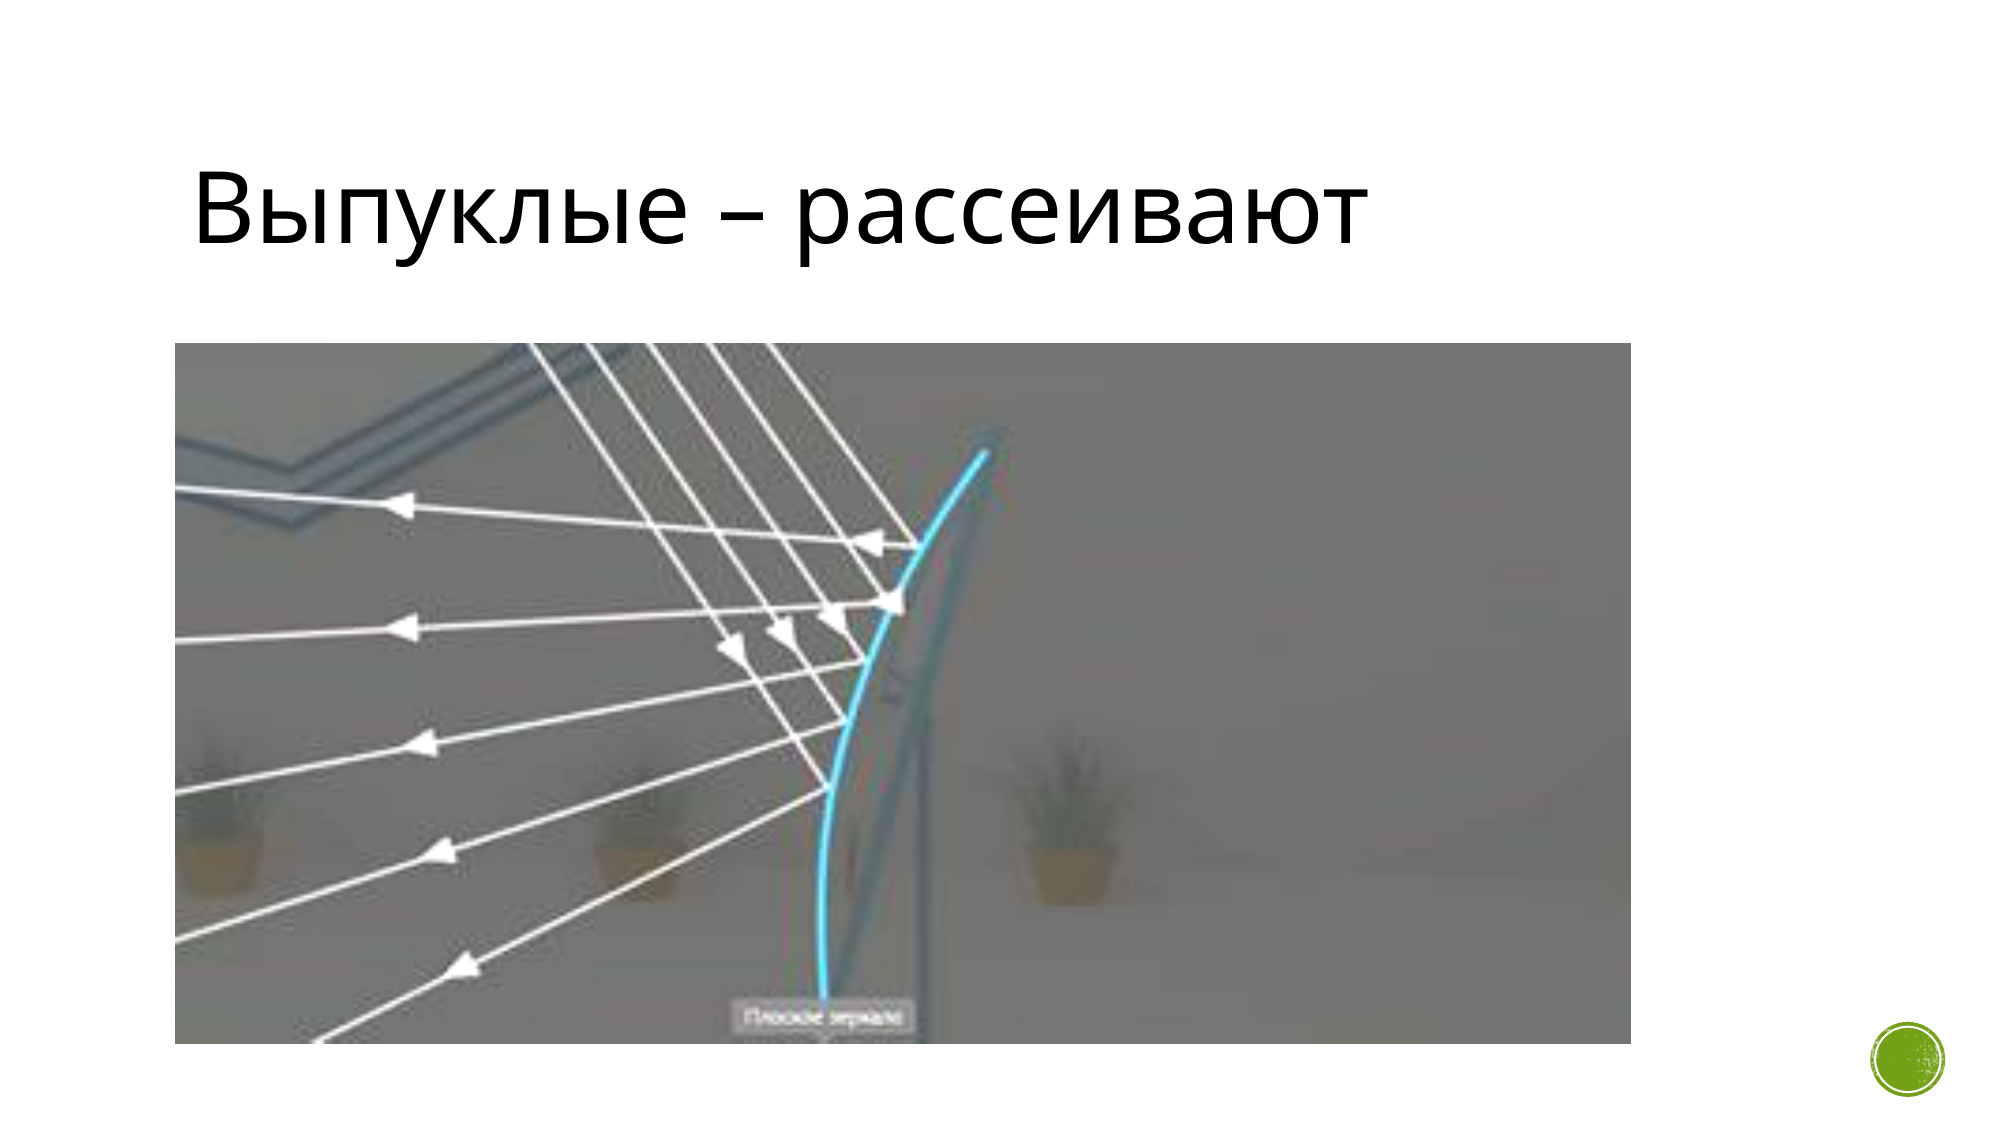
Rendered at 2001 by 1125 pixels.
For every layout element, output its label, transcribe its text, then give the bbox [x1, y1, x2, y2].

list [176, 344, 1630, 1043]
title Выпуклые – рассеивают [175, 79, 1826, 344]
